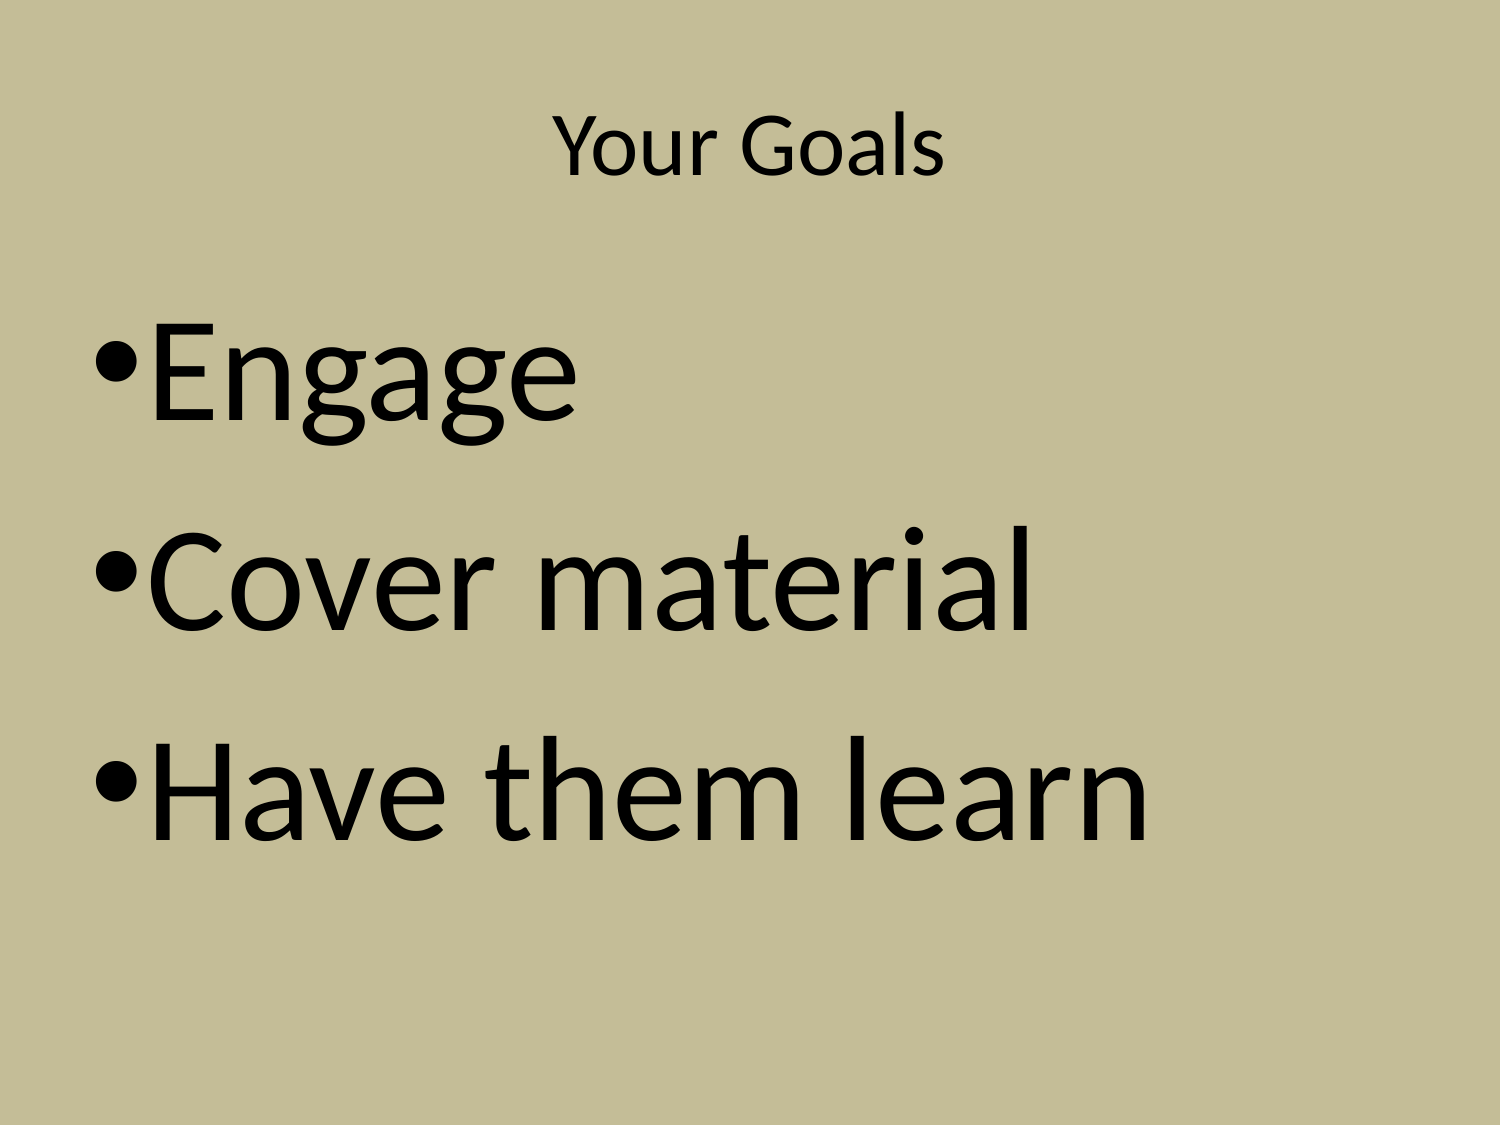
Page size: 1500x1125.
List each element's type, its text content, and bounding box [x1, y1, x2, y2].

title Your Goals [75, 45, 1425, 233]
list Engage Cover material Have them learn [75, 262, 1425, 1005]
